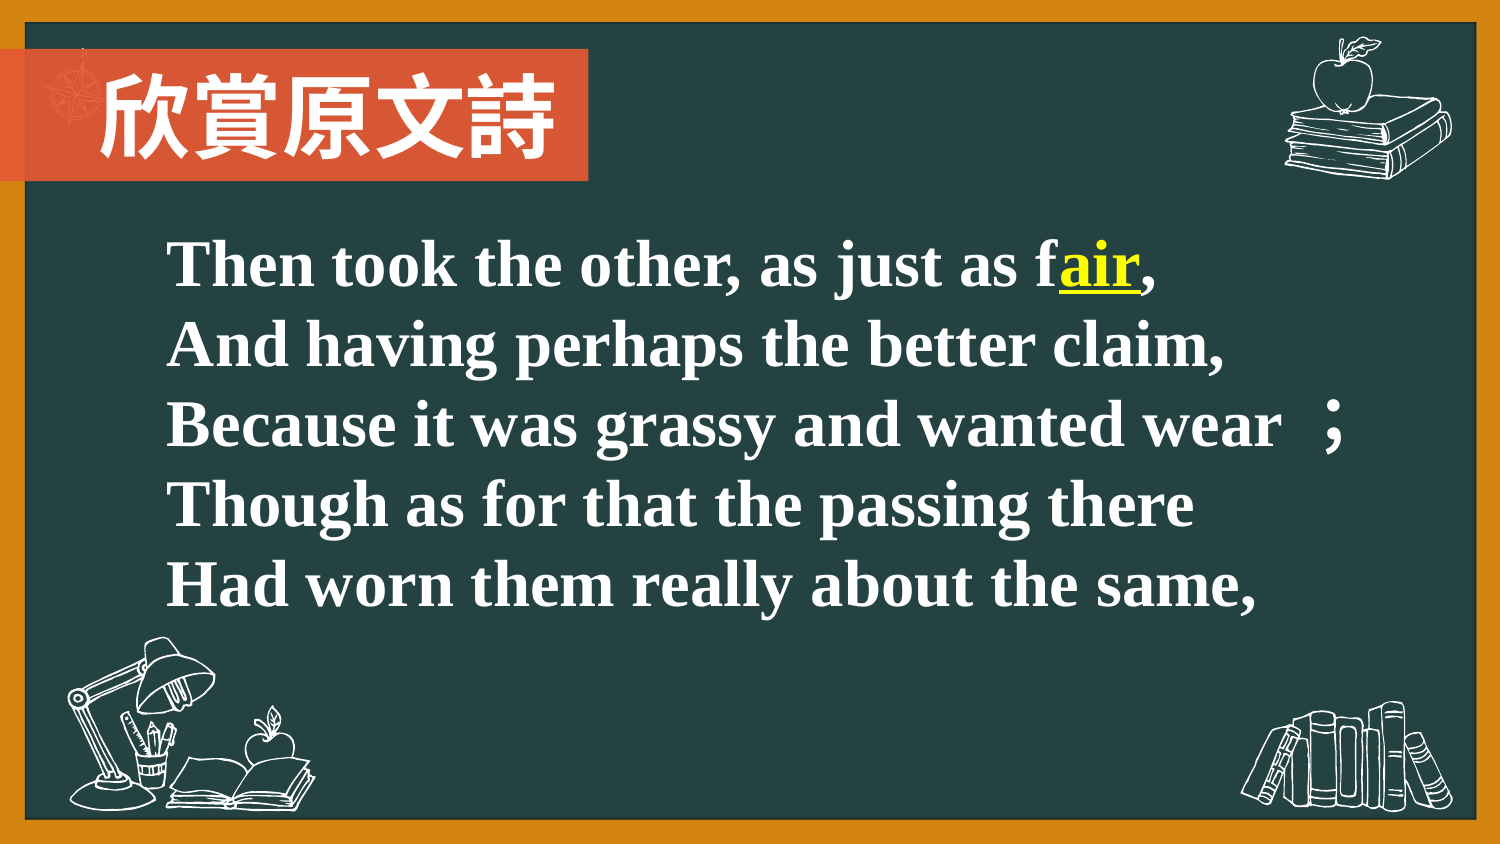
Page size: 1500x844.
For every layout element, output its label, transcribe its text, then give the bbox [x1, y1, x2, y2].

text_box 欣賞原文詩 [0, 48, 589, 182]
text_box Then took the other, as just as fair, And having perhaps the better claim, Because it was grassy and wanted wear； Though as for that the passing there Had worn them really about the same, [152, 212, 1500, 627]
picture [0, 0, 1500, 844]
